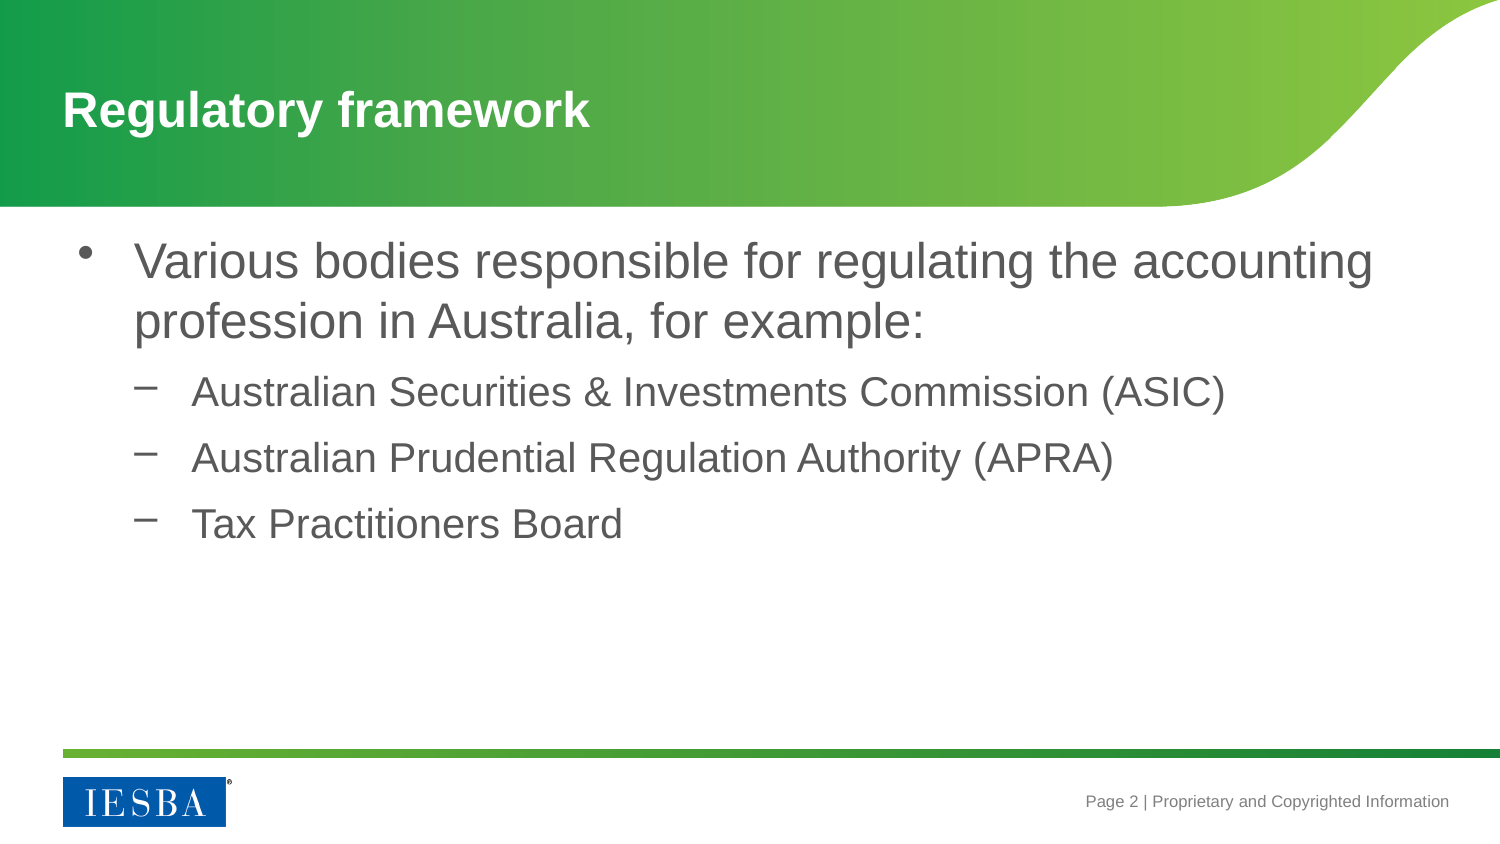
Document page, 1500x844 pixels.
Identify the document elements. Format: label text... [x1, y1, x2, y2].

picture [0, 0, 1500, 207]
title Regulatory framework [62, 75, 1300, 141]
picture [63, 777, 232, 827]
list Various bodies responsible for regulating the accounting profession in Australia, for example: Australian Securities & Investments Commission (ASIC) Australian Prudential Regulation Authority (APRA) Tax Practitioners Board [62, 220, 1450, 724]
